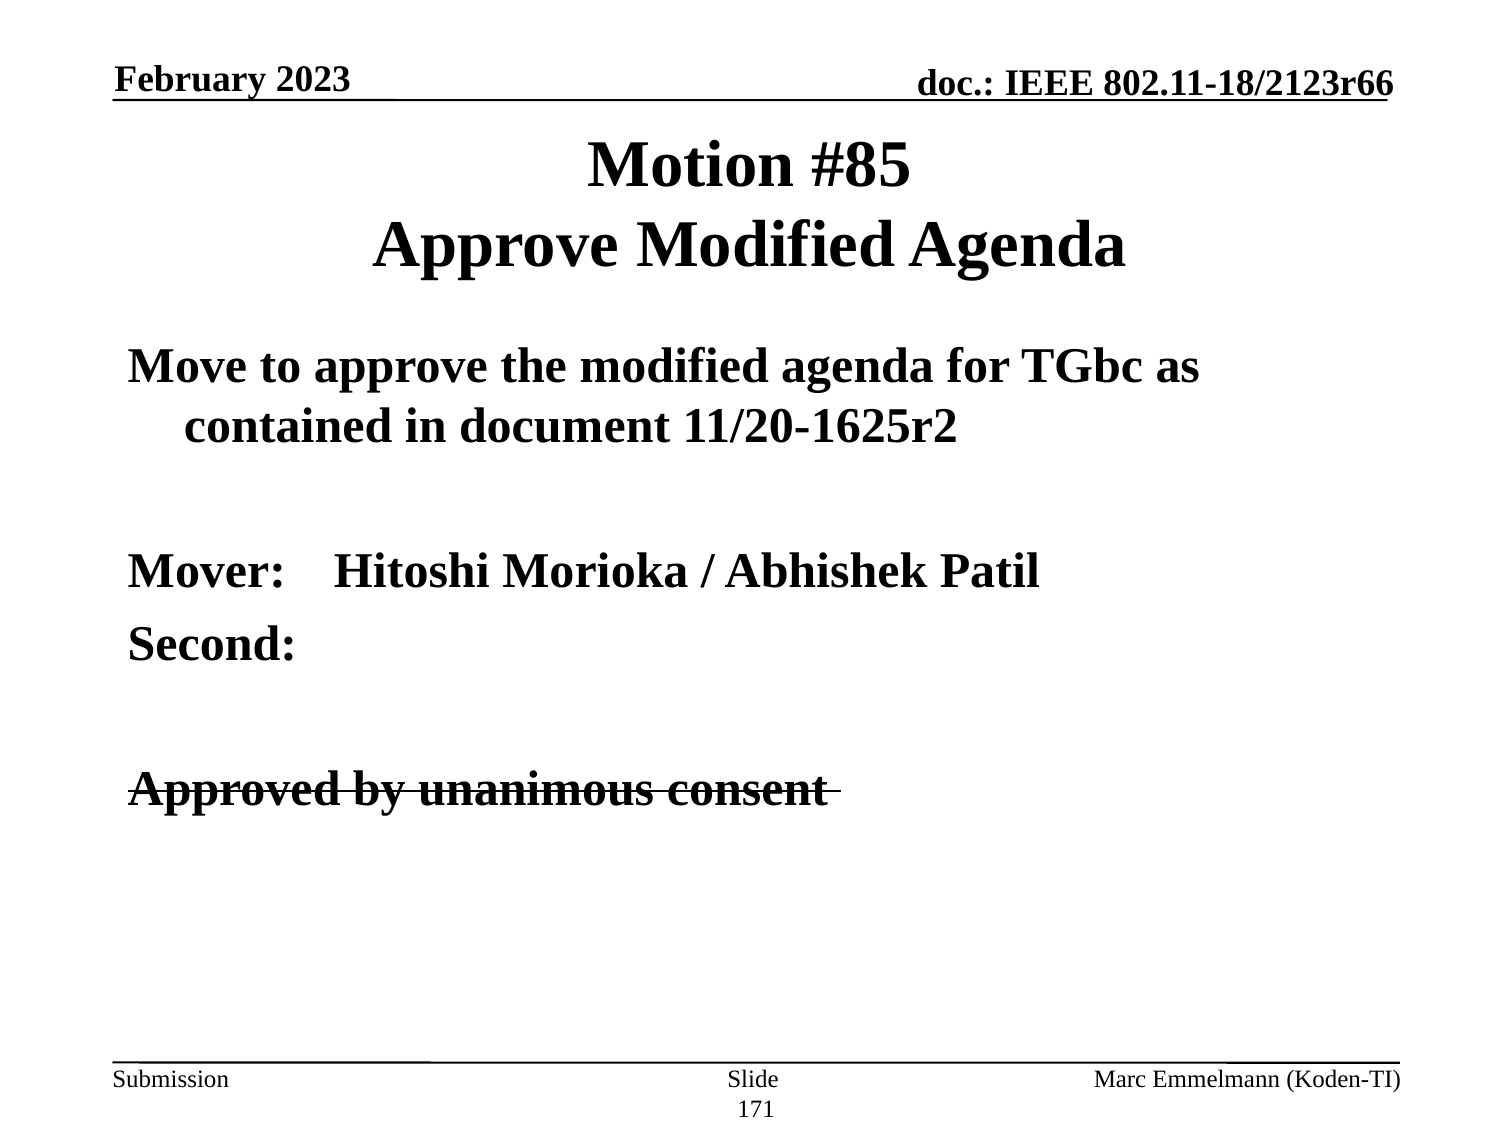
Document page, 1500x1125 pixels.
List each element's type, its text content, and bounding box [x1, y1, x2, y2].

footer Marc Emmelmann (Koden-TI) [878, 1061, 1402, 1093]
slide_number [114, 54, 423, 100]
slide_number Slide 171 [712, 1061, 800, 1123]
title Motion #85 Approve Modified Agenda [112, 112, 1388, 288]
list Move to approve the modified agenda for TGbc as contained in document 11/20-1625r2 Mover: Hitoshi Morioka / Abhishek Patil Second: Approved by unanimous consent [112, 324, 1388, 1000]
